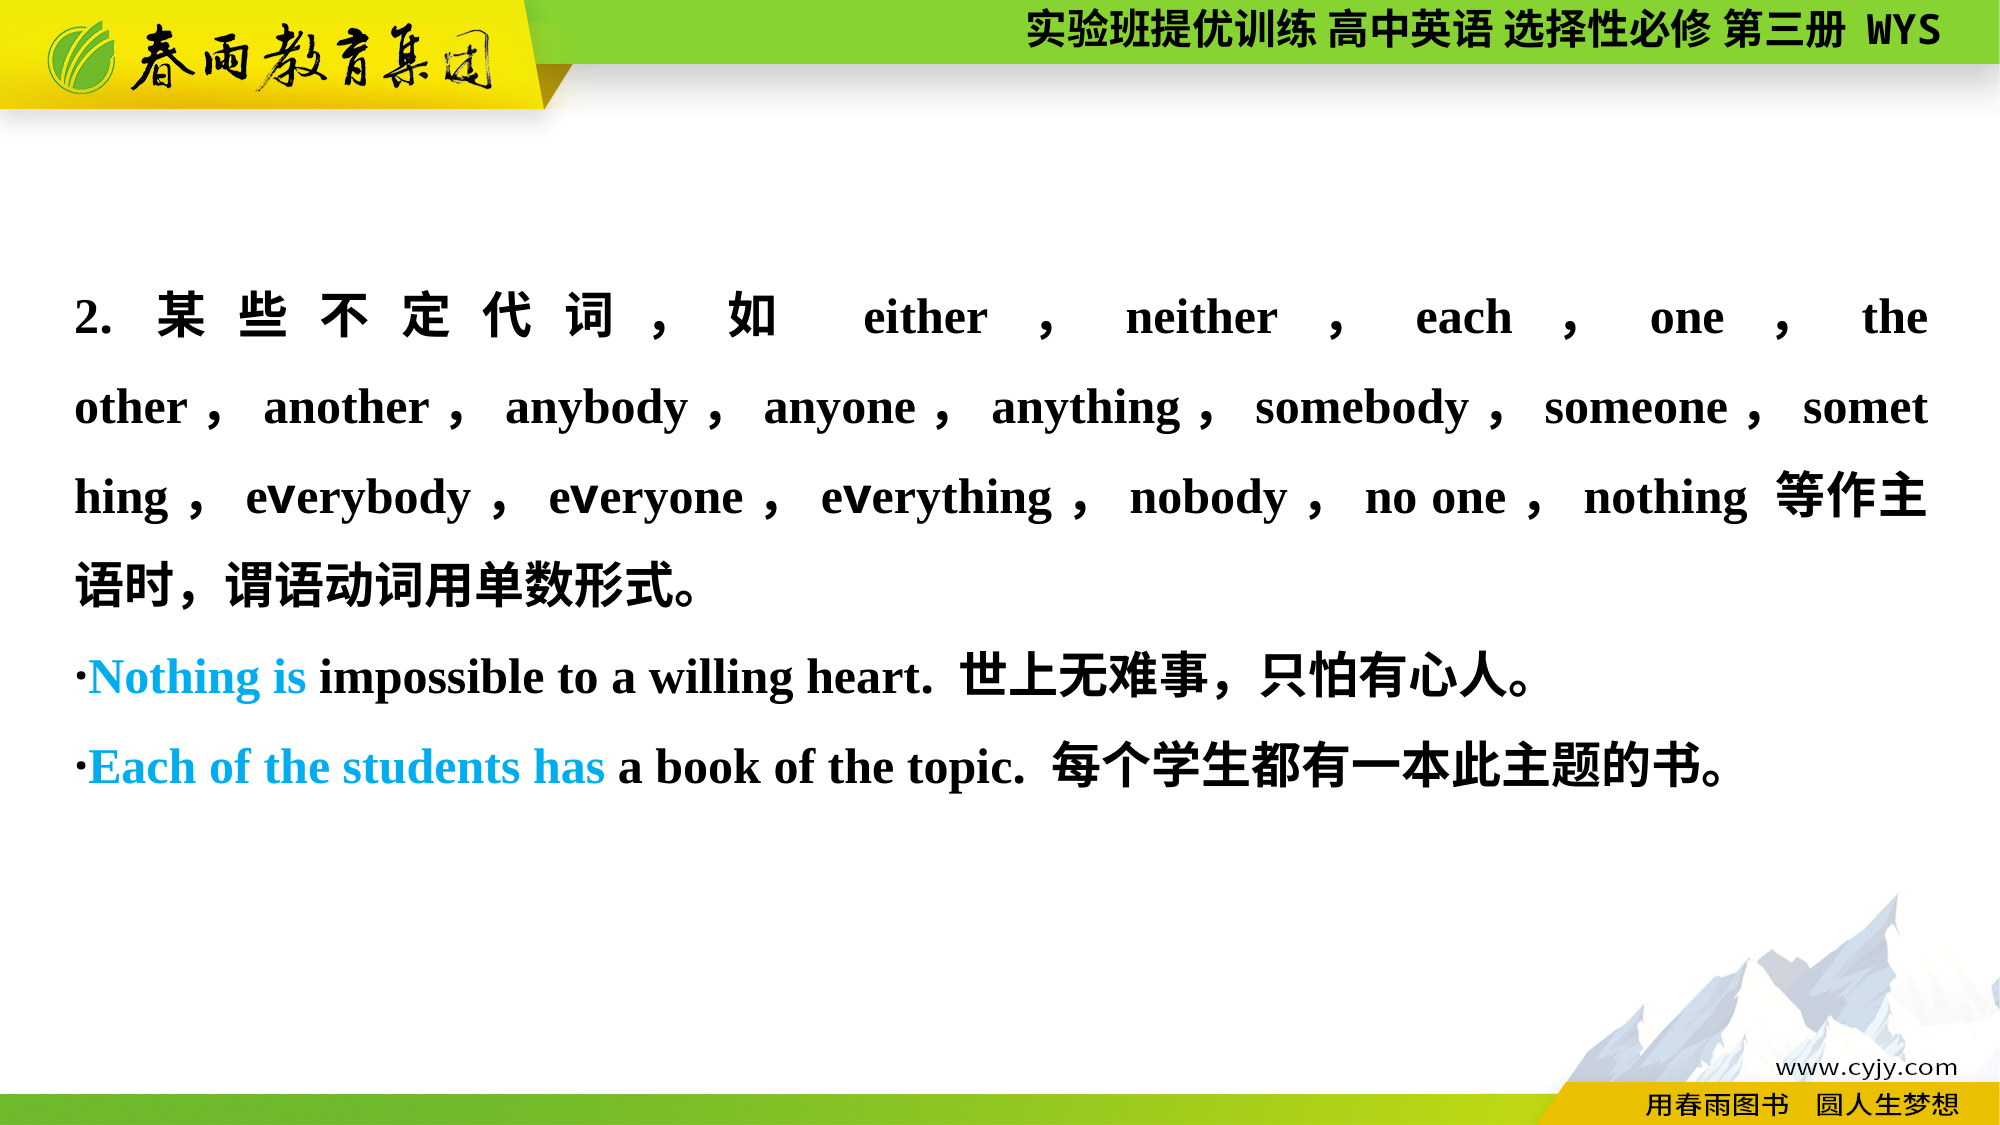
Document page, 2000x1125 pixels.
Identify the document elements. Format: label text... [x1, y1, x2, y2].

list 2.某些不定代词，如 either，neither，each，one，the other，another，anybody，anyone，anything，somebody，someone，something，everybody，everyone，everything，nobody，no one，nothing 等作主语时，谓语动词用单数形式。 ·Nothing is impossible to a willing heart. 世上无难事，只怕有心人。 ·Each of the students has a book of the topic. 每个学生都有一本此主题的书。 [59, 246, 1944, 716]
picture [0, 0, 2000, 1125]
